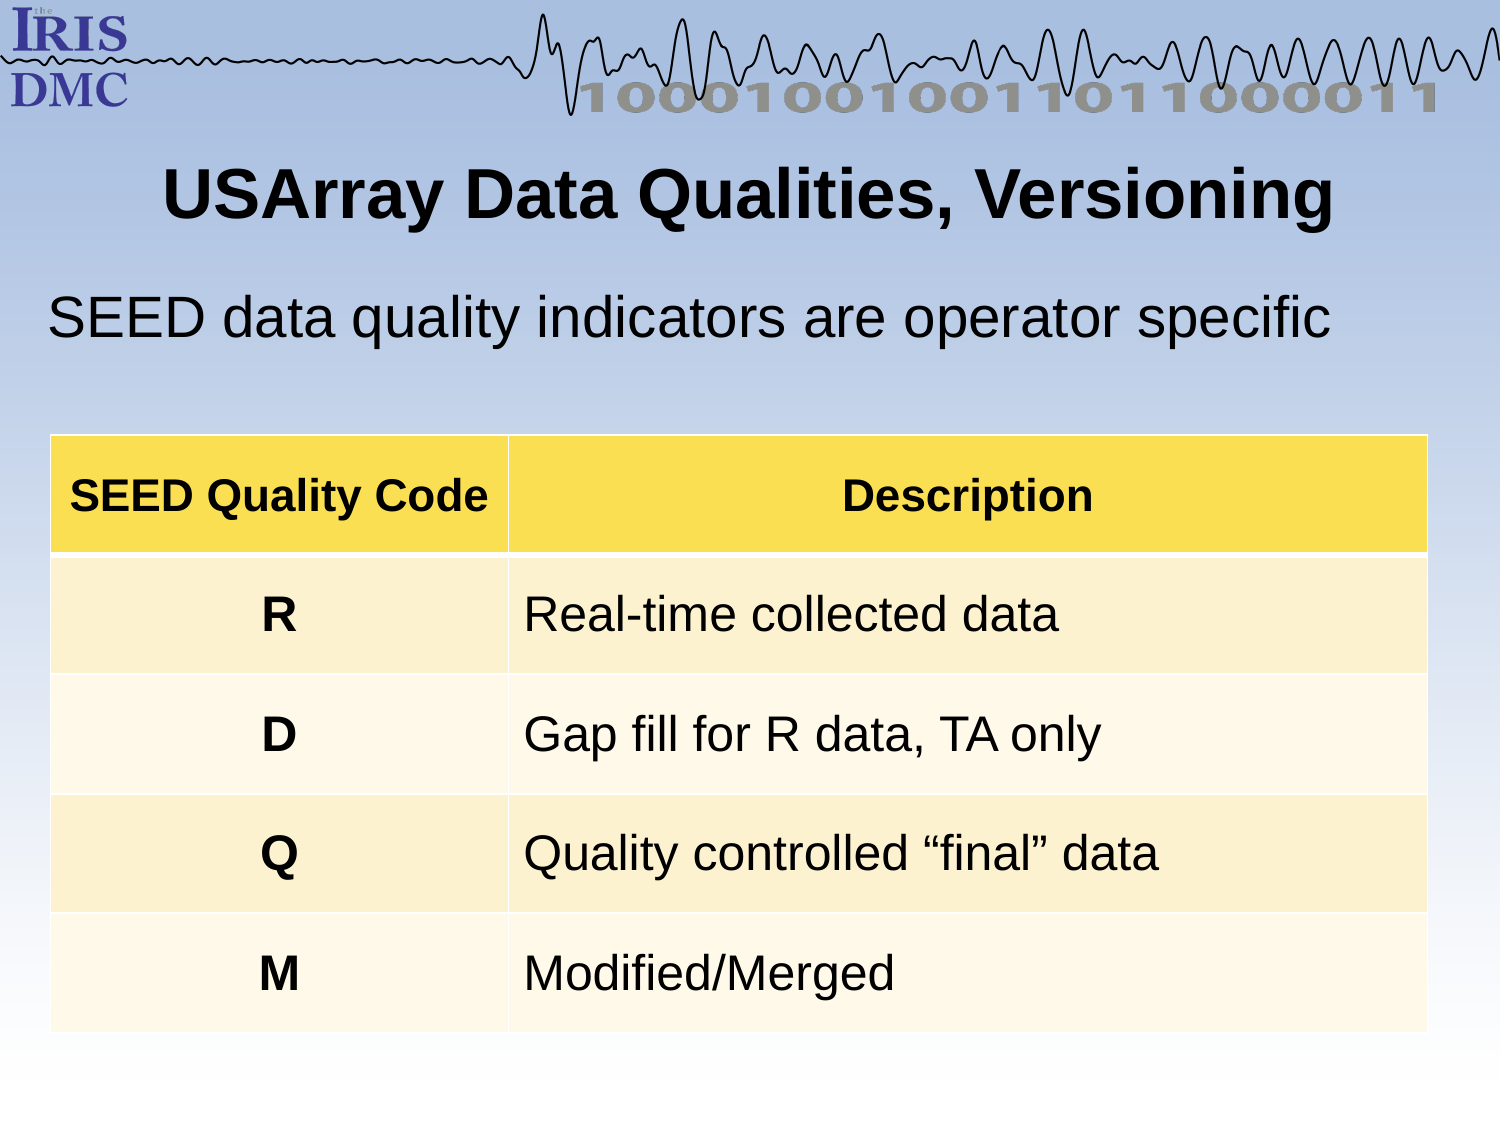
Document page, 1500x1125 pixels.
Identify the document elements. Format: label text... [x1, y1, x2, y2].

table_cell M [51, 914, 508, 1032]
table_header Description [509, 436, 1427, 552]
table_header SEED Quality Code [51, 436, 508, 552]
table_cell D [51, 675, 508, 793]
table_cell Modified/Merged [509, 914, 1427, 1032]
list SEED data quality indicators are operator specific [32, 271, 1474, 369]
title USArray Data Qualities, Versioning [0, 127, 1500, 253]
picture [0, 253, 1500, 1125]
picture [0, 0, 1500, 127]
table_cell Quality controlled “final” data [509, 795, 1427, 912]
table_cell R [51, 558, 508, 673]
table_cell Q [51, 795, 508, 912]
table_cell Gap fill for R data, TA only [509, 675, 1427, 793]
table_cell Real-time collected data [509, 558, 1427, 673]
